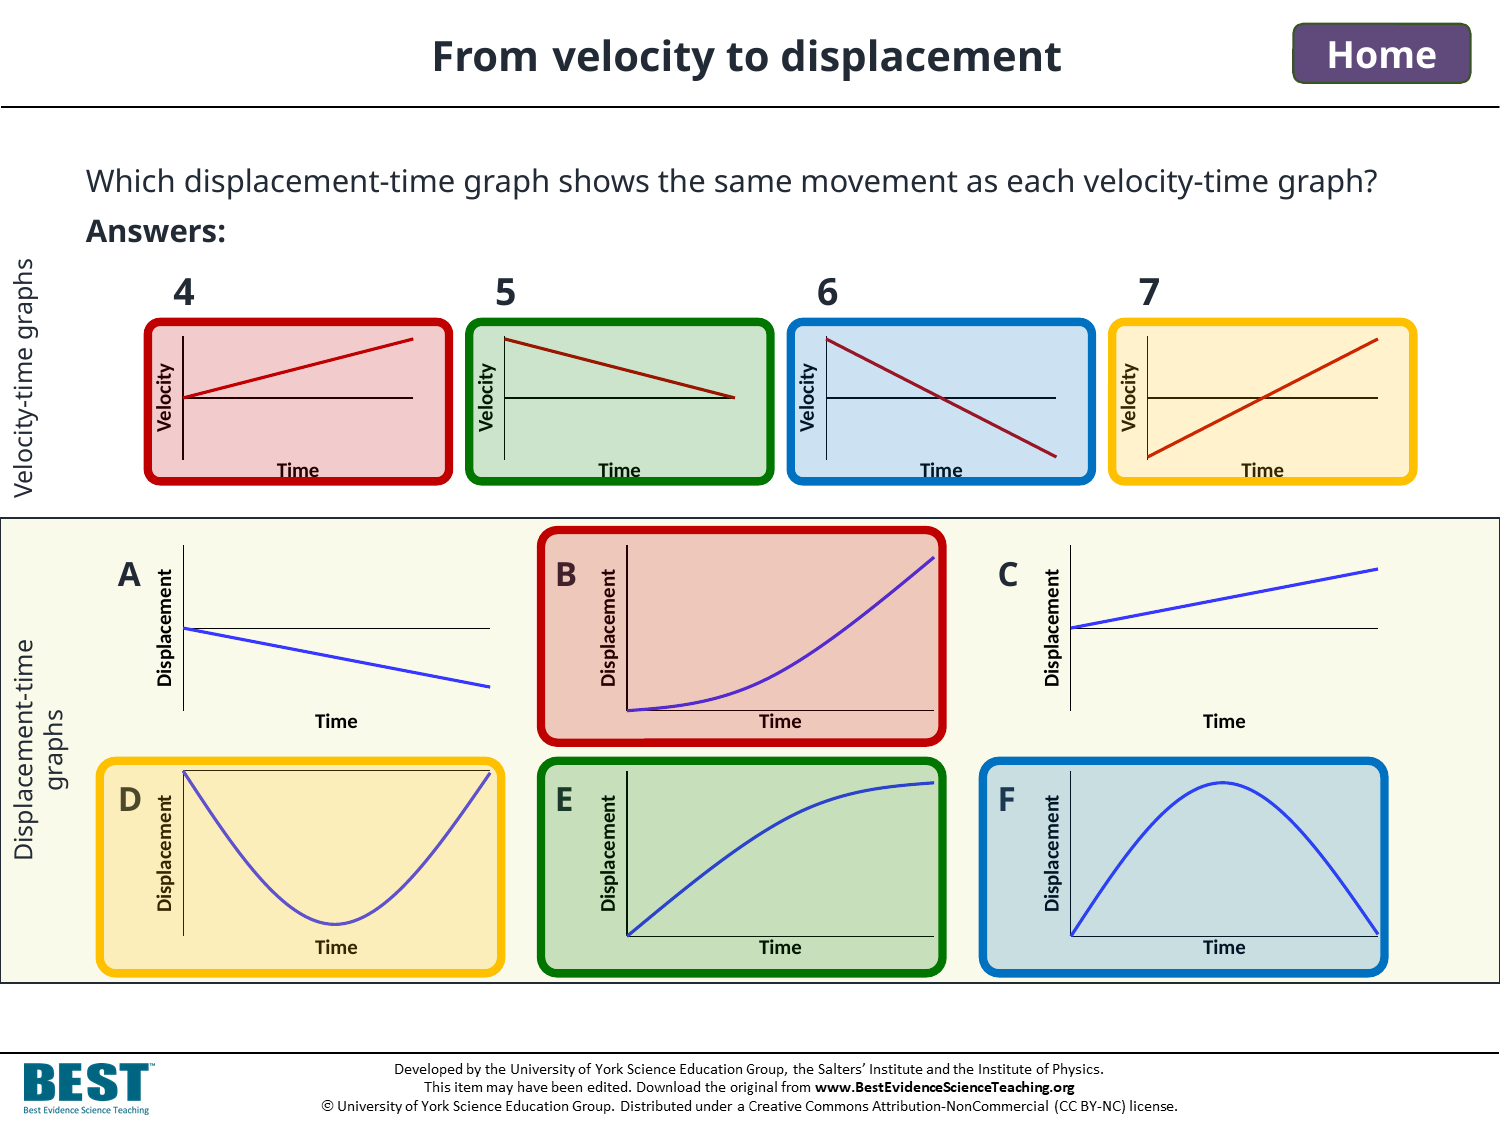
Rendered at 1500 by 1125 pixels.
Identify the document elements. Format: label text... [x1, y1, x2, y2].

picture [0, 984, 1500, 1125]
text_box From velocity to displacement [23, 4, 1471, 99]
picture [0, 106, 1500, 518]
text_box Home [1292, 22, 1472, 84]
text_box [0, 238, 1378, 518]
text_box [0, 518, 1500, 984]
